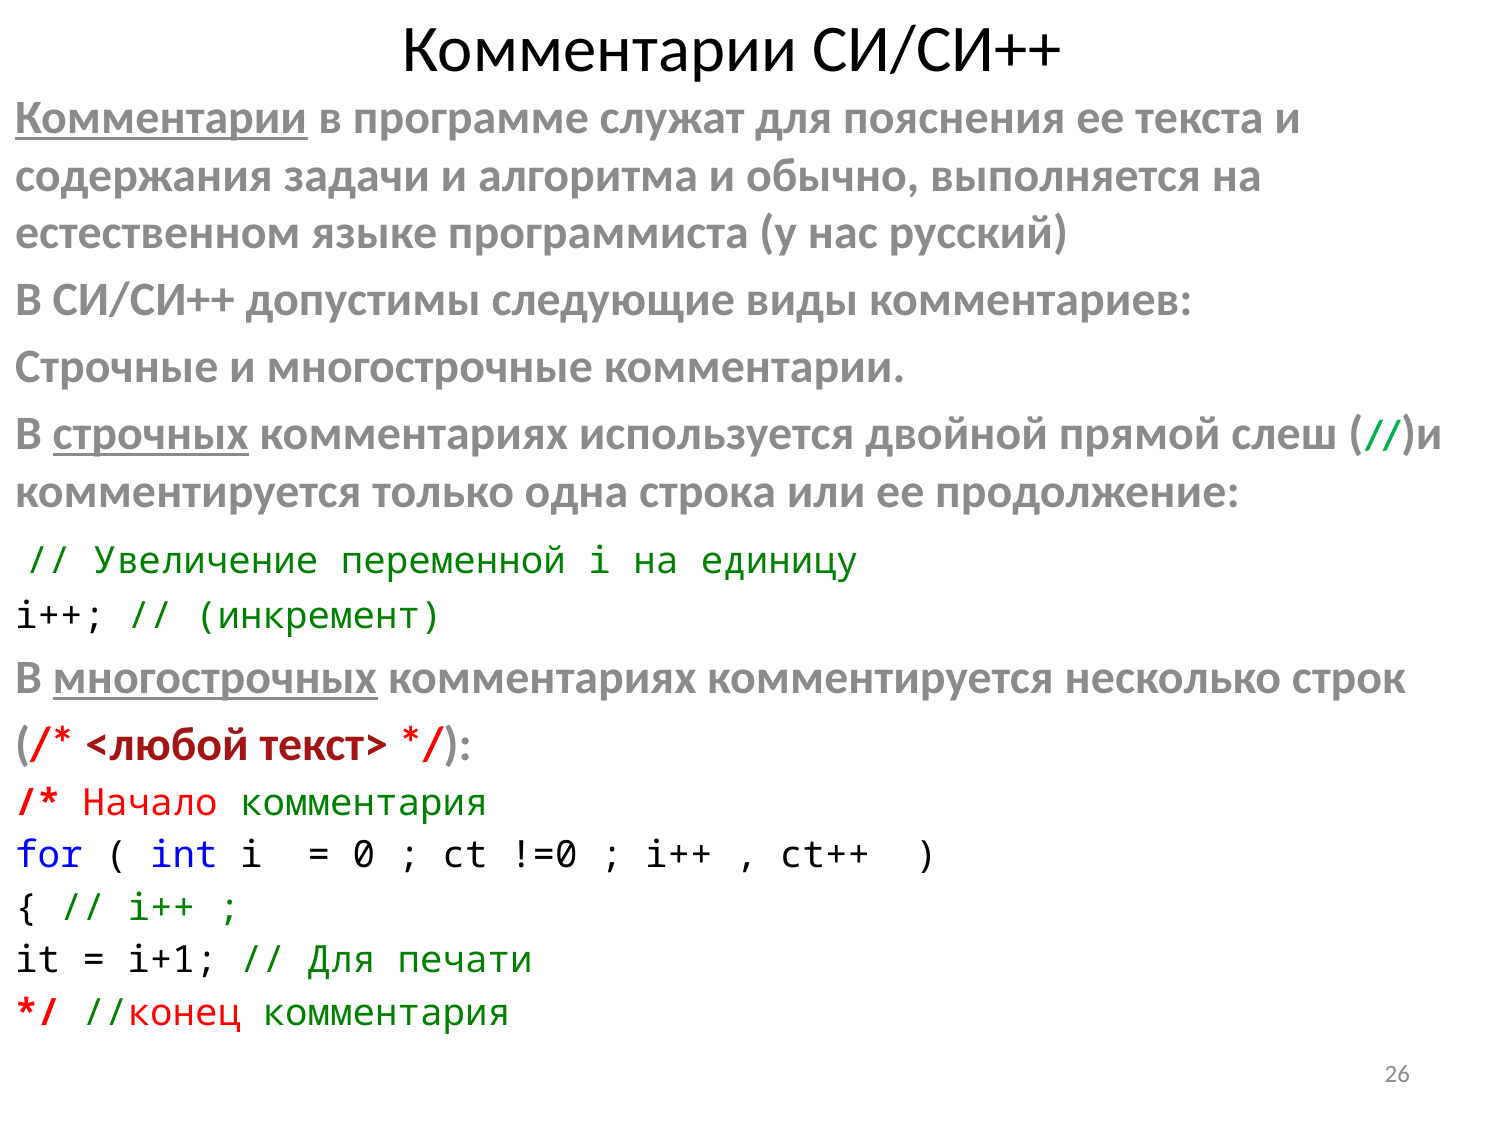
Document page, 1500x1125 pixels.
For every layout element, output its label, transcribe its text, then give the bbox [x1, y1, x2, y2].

slide_number 26 [1074, 1042, 1425, 1103]
title Комментарии СИ/СИ++ [159, 0, 1306, 78]
text_box Комментарии в программе служат для пояснения ее текста и содержания задачи и алгоритма и обычно, выполняется на естественном языке программиста (у нас русский) В СИ/СИ++ допустимы следующие виды комментариев: Строчные и многострочные комментарии. В строчных комментариях используется двойной прямой слеш (//)и комментируется только одна строка или ее продолжение: // Увеличение переменной i на единицу i++; // (инкремент) В многострочных комментариях комментируется несколько строк (/* <любой текст> */): /* Начало комментария for ( int i = 0 ; ct !=0 ; i++ , ct++ ) { // i++ ; it = i+1; // Для печати */ //конец комментария [0, 78, 1458, 1047]
